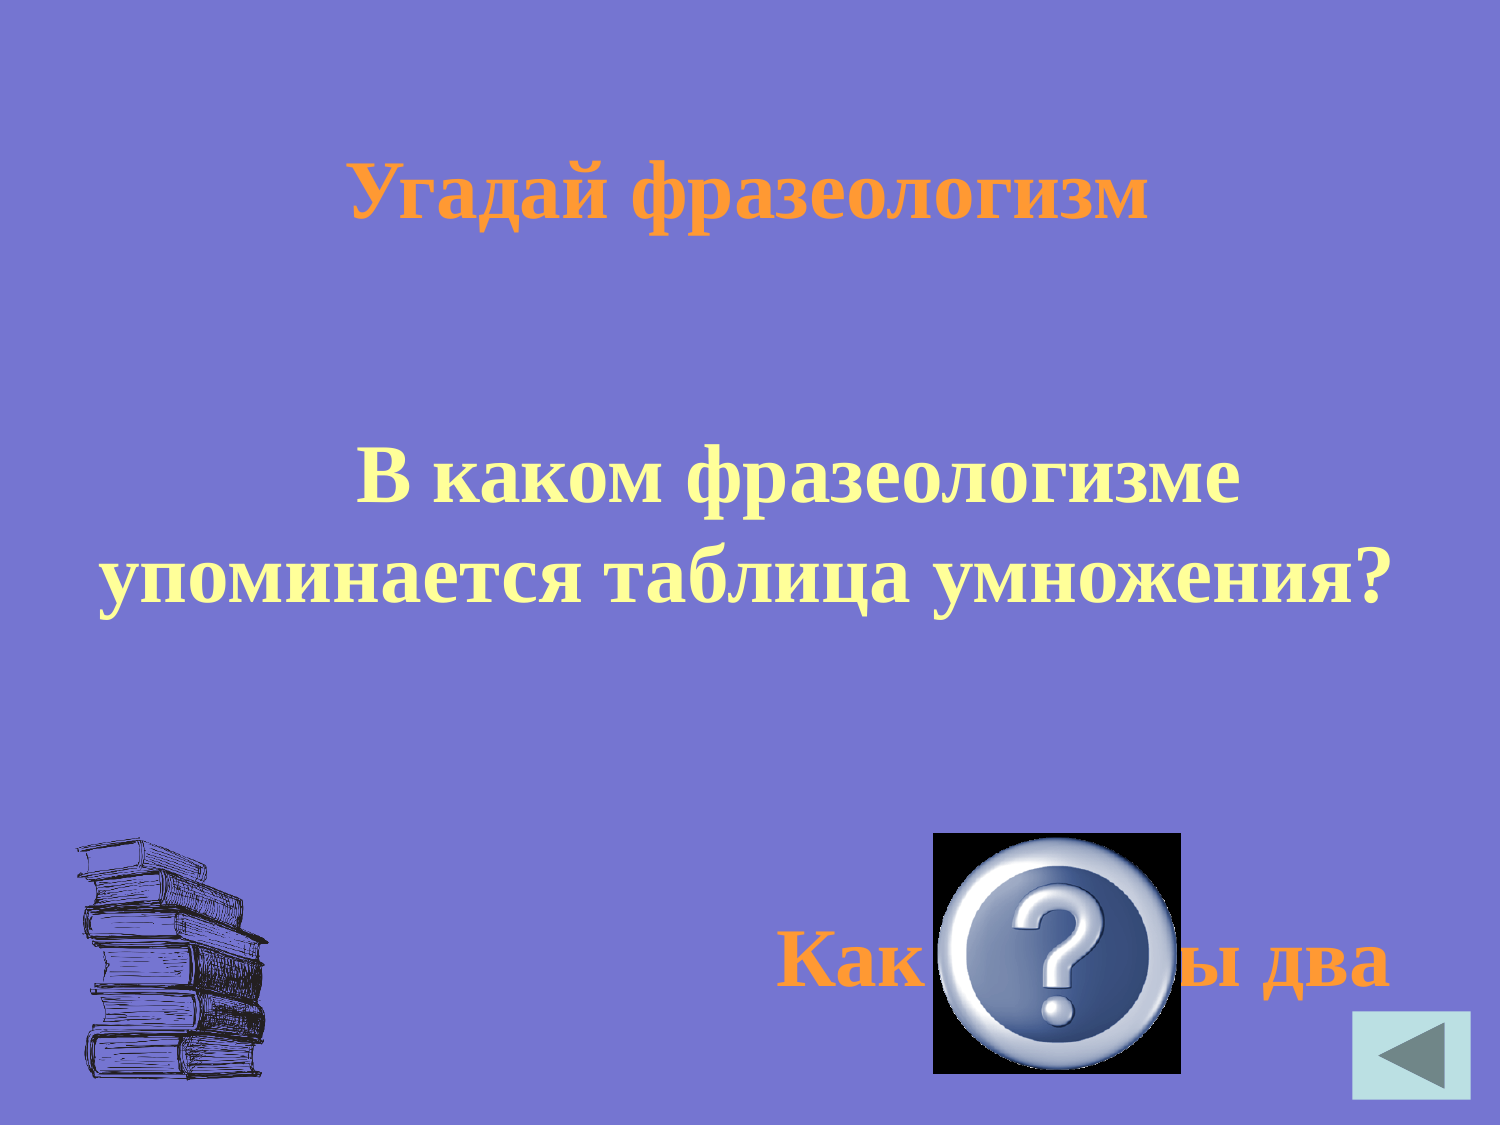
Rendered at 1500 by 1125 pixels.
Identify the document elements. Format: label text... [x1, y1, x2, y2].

text_box Угадай фразеологизм [47, 5, 1448, 243]
picture [38, 825, 306, 1092]
text_box Как дважды два [761, 895, 1423, 1110]
text_box В каком фразеологизме упоминается таблица умножения? [0, 341, 1498, 627]
text_box [1352, 1011, 1471, 1100]
picture [932, 833, 1181, 1074]
